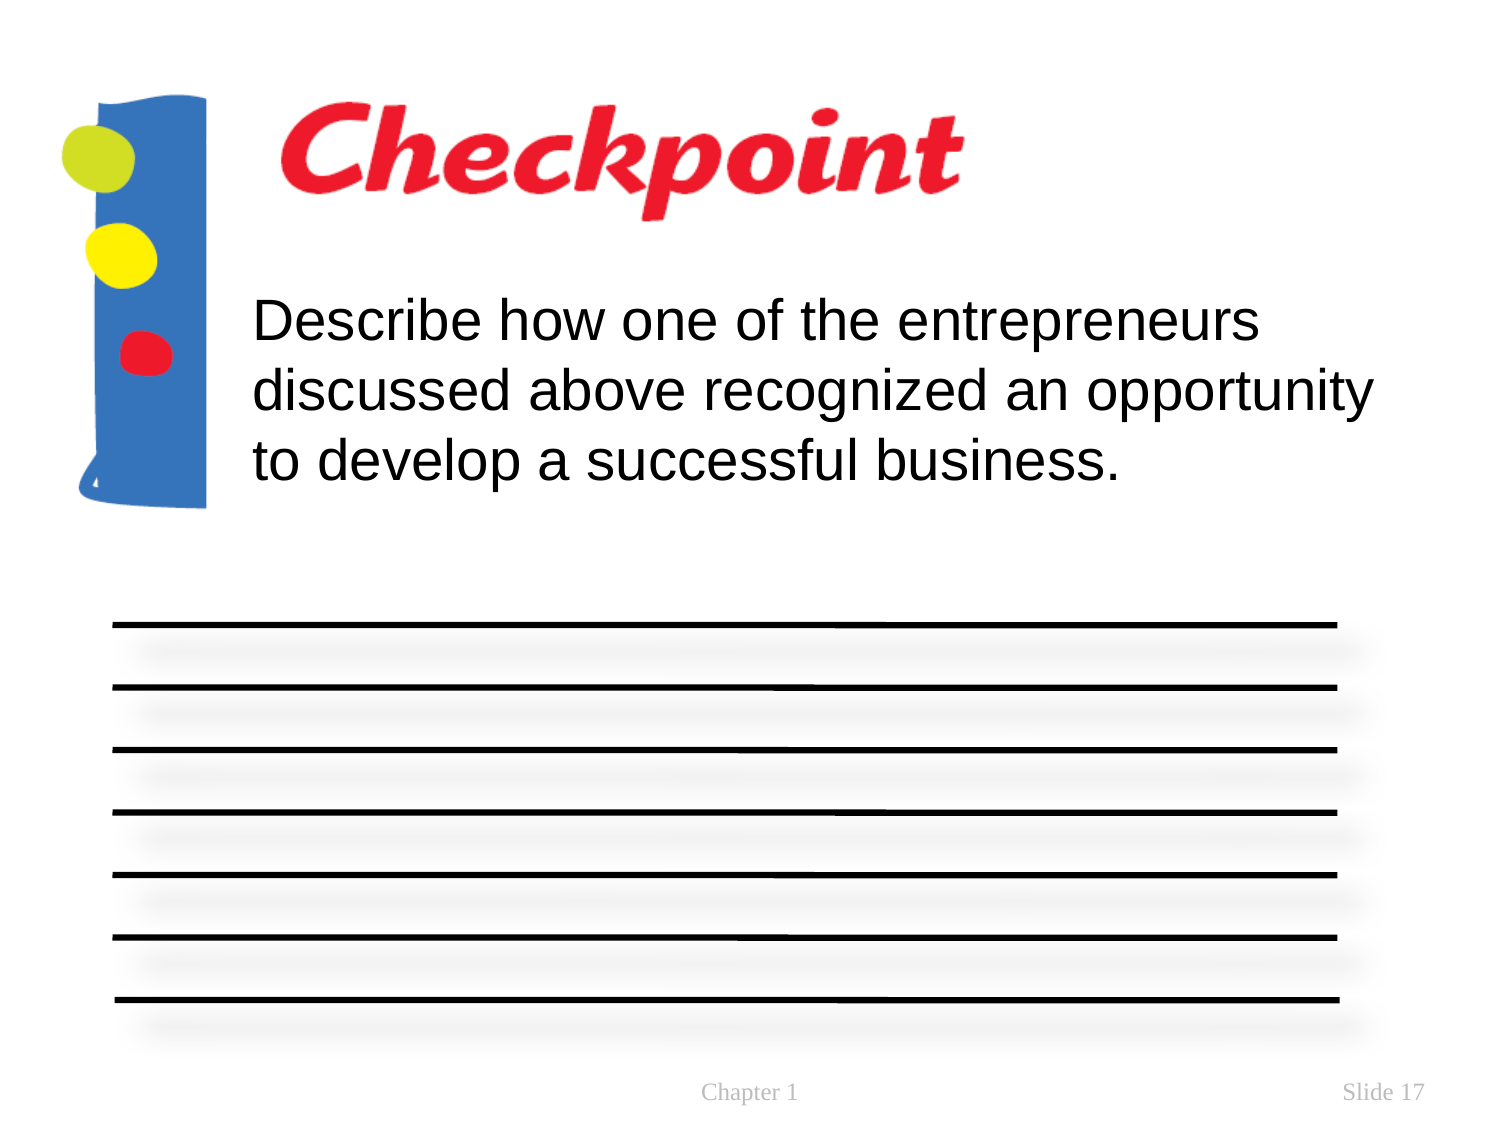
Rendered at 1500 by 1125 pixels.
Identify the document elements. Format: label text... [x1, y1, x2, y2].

text_box Describe how one of the entrepreneurs discussed above recognized an opportunity to develop a successful business. [248, 275, 1425, 500]
picture [49, 74, 207, 526]
picture [249, 87, 988, 233]
slide_number Slide 17 [1299, 1052, 1425, 1113]
footer Chapter 1 [512, 1052, 988, 1113]
